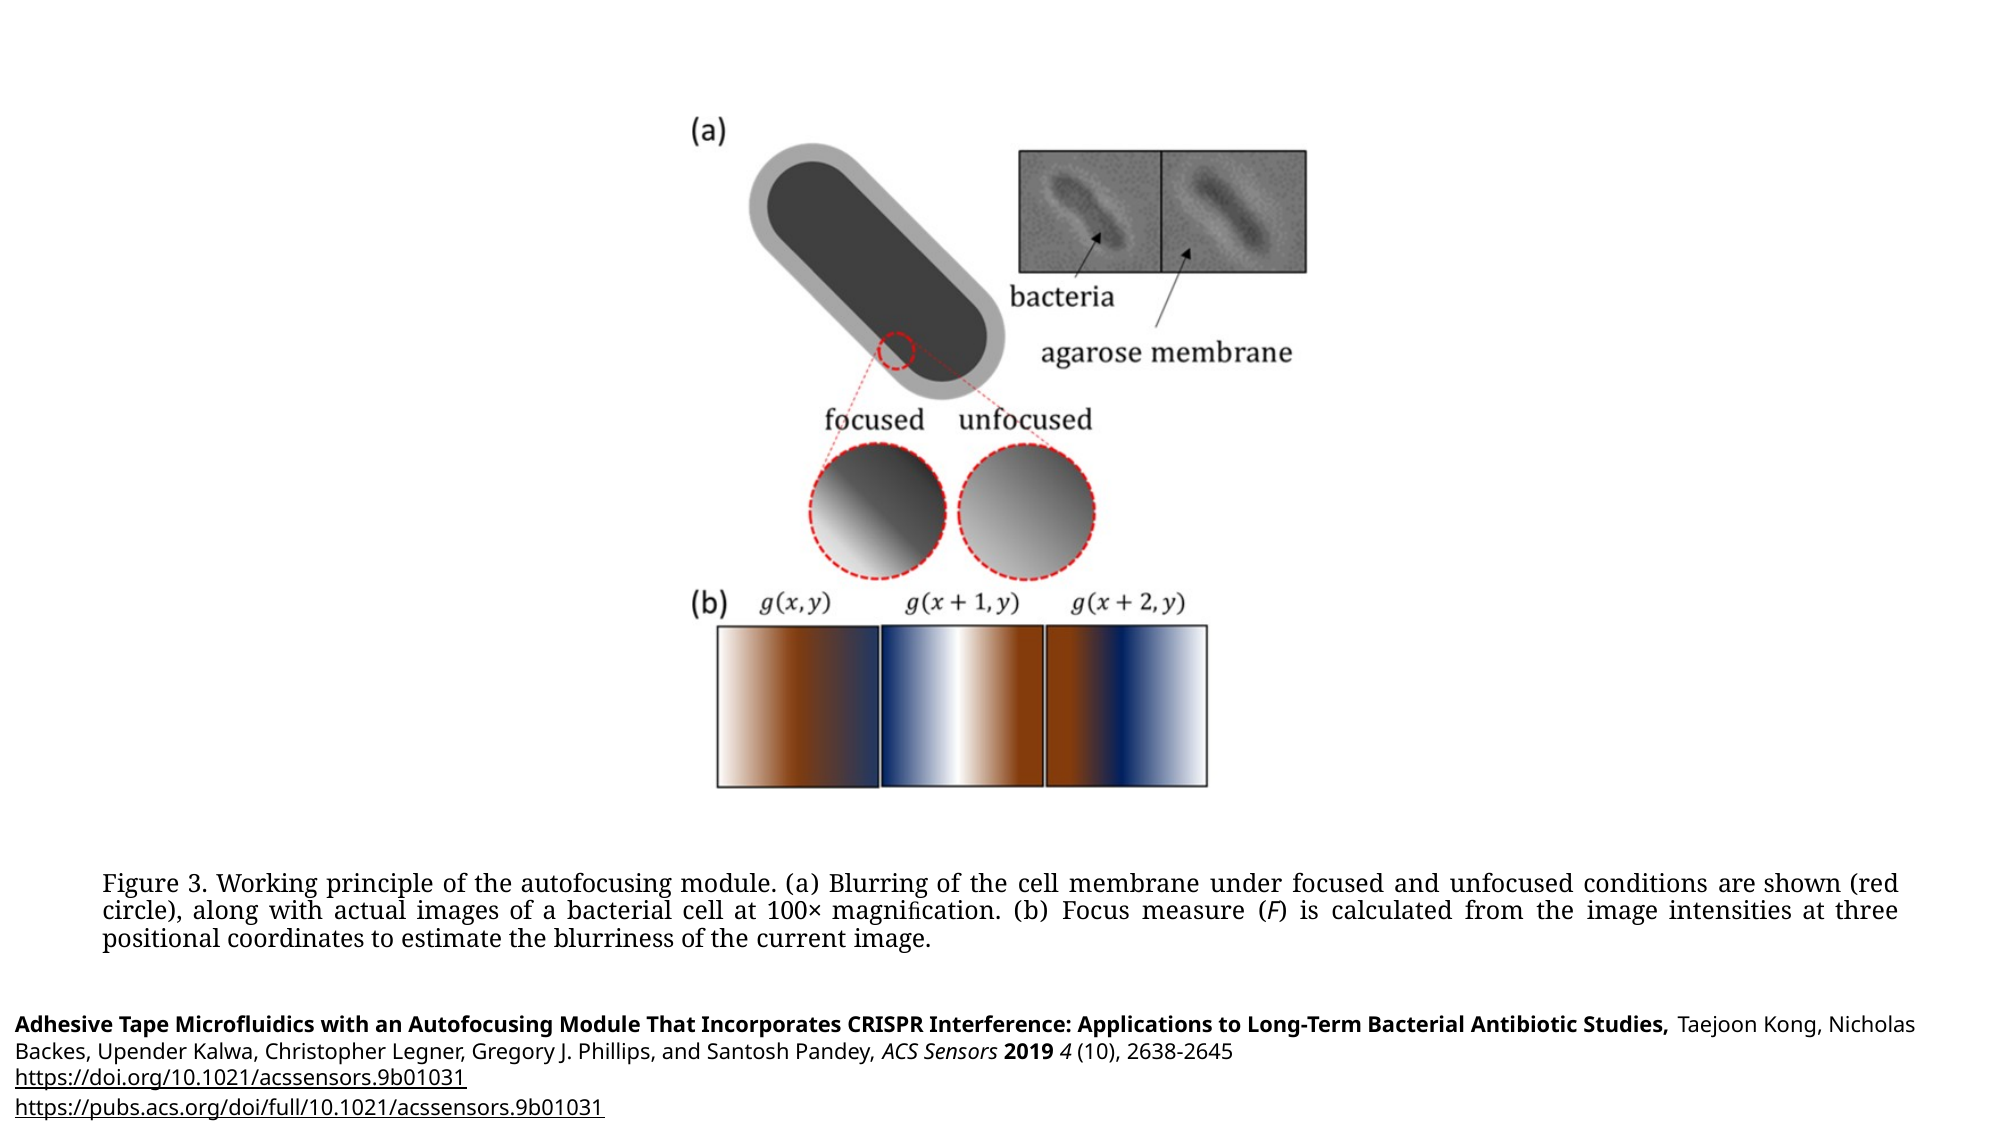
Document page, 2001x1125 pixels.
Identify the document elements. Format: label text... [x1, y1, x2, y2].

picture [692, 116, 1308, 789]
text_box Adhesive Tape Microfluidics with an Autofocusing Module That Incorporates CRISPR Interference: Applications to Long-Term Bacterial Antibiotic Studies, Taejoon Kong, Nicholas Backes, Upender Kalwa, Christopher Legner, Gregory J. Phillips, and Santosh Pandey, ACS Sensors 2019 4 (10), 2638-2645 https://doi.org/10.1021/acssensors.9b01031 https://pubs.acs.org/doi/full/10.1021/acssensors.9b01031 [0, 1003, 2000, 1125]
text_box Figure 3. Working principle of the autofocusing module. (a) Blurring of the cell membrane under focused and unfocused conditions are shown (red circle), along with actual images of a bacterial cell at 100× magniﬁcation. (b) Focus measure (F) is calculated from the image intensities at three positional coordinates to estimate the blurriness of the current image. [100, 866, 1900, 953]
